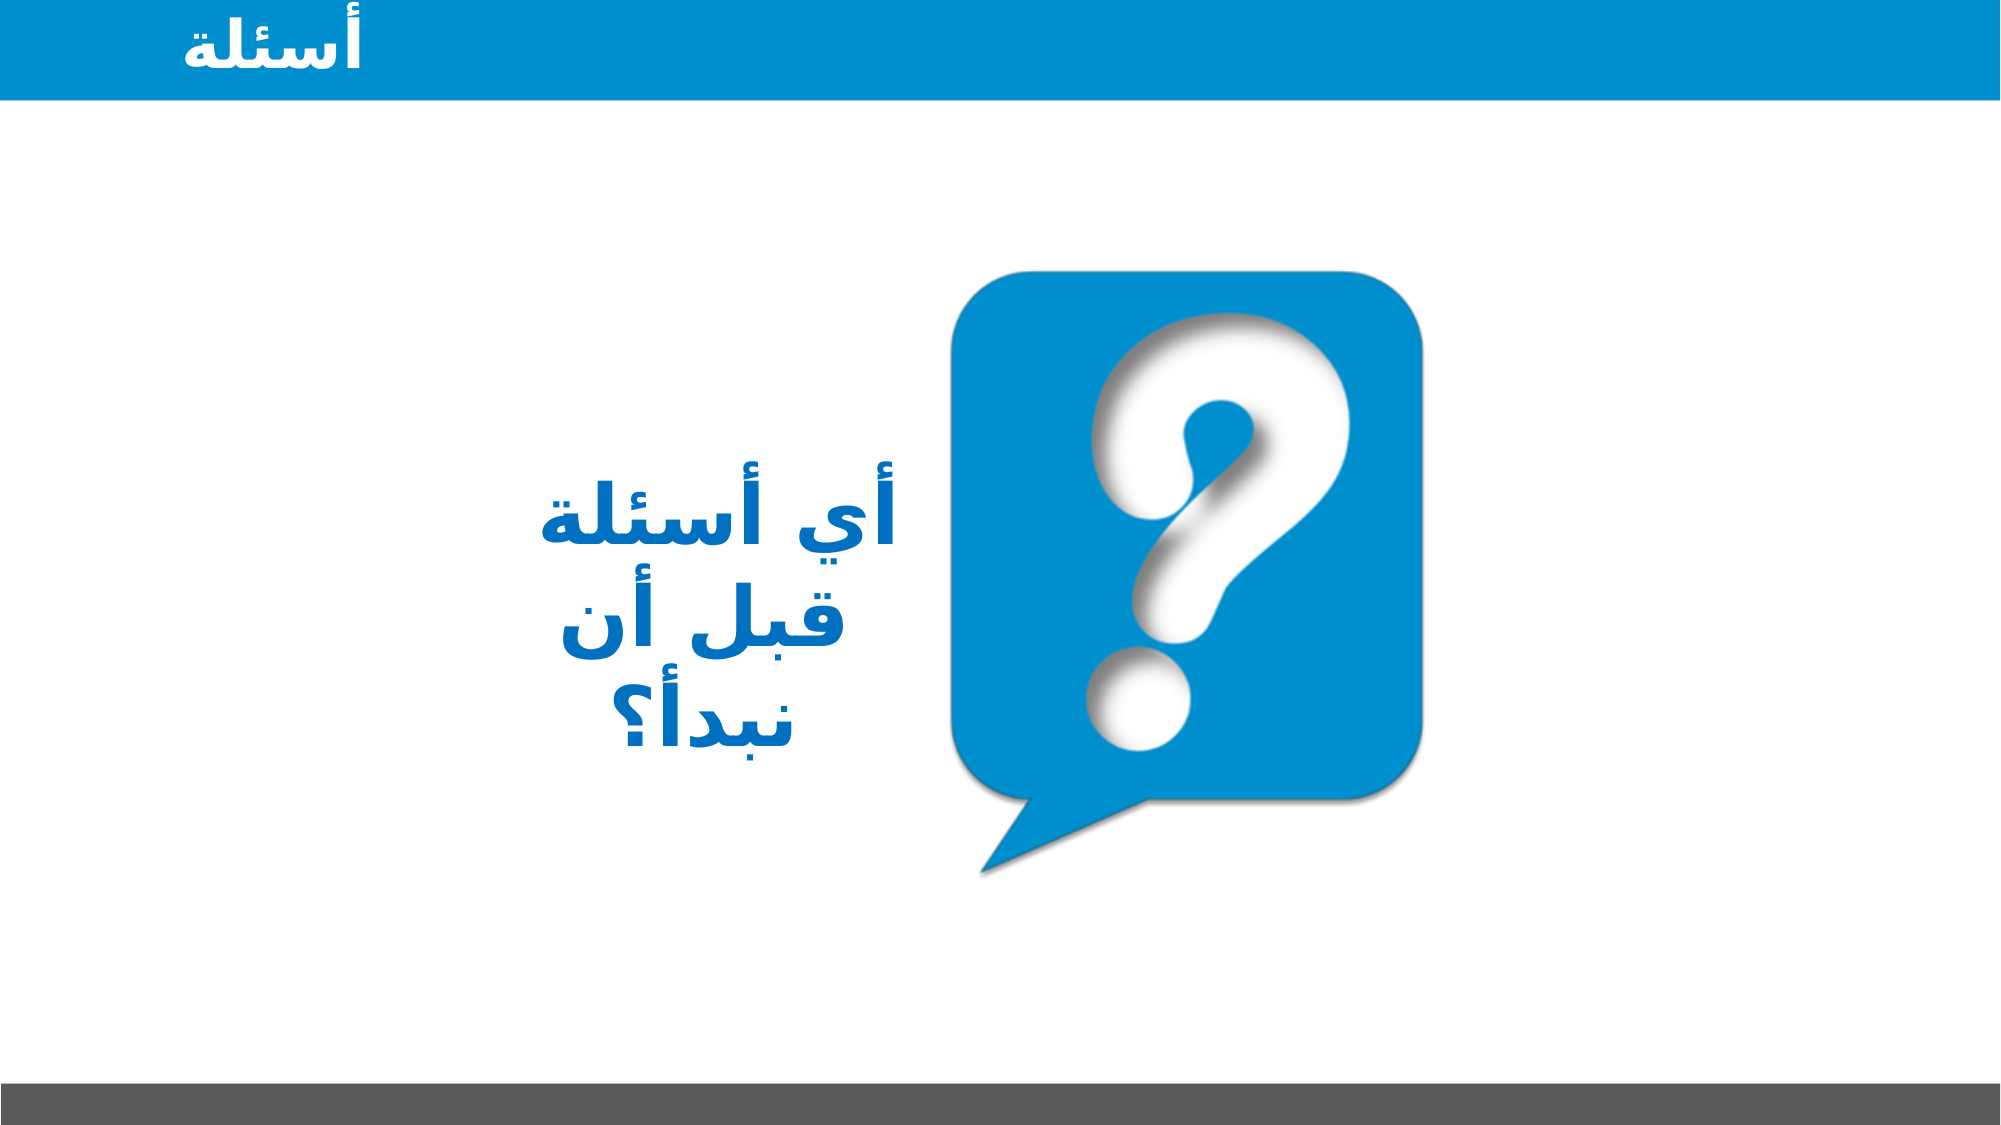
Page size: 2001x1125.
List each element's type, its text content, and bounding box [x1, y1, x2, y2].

picture [0, 1077, 2000, 1125]
title أسئلة [37, 0, 368, 190]
text_box [932, 232, 1448, 893]
text_box أي أسئلة قبل أن نبدأ؟ [500, 459, 908, 764]
